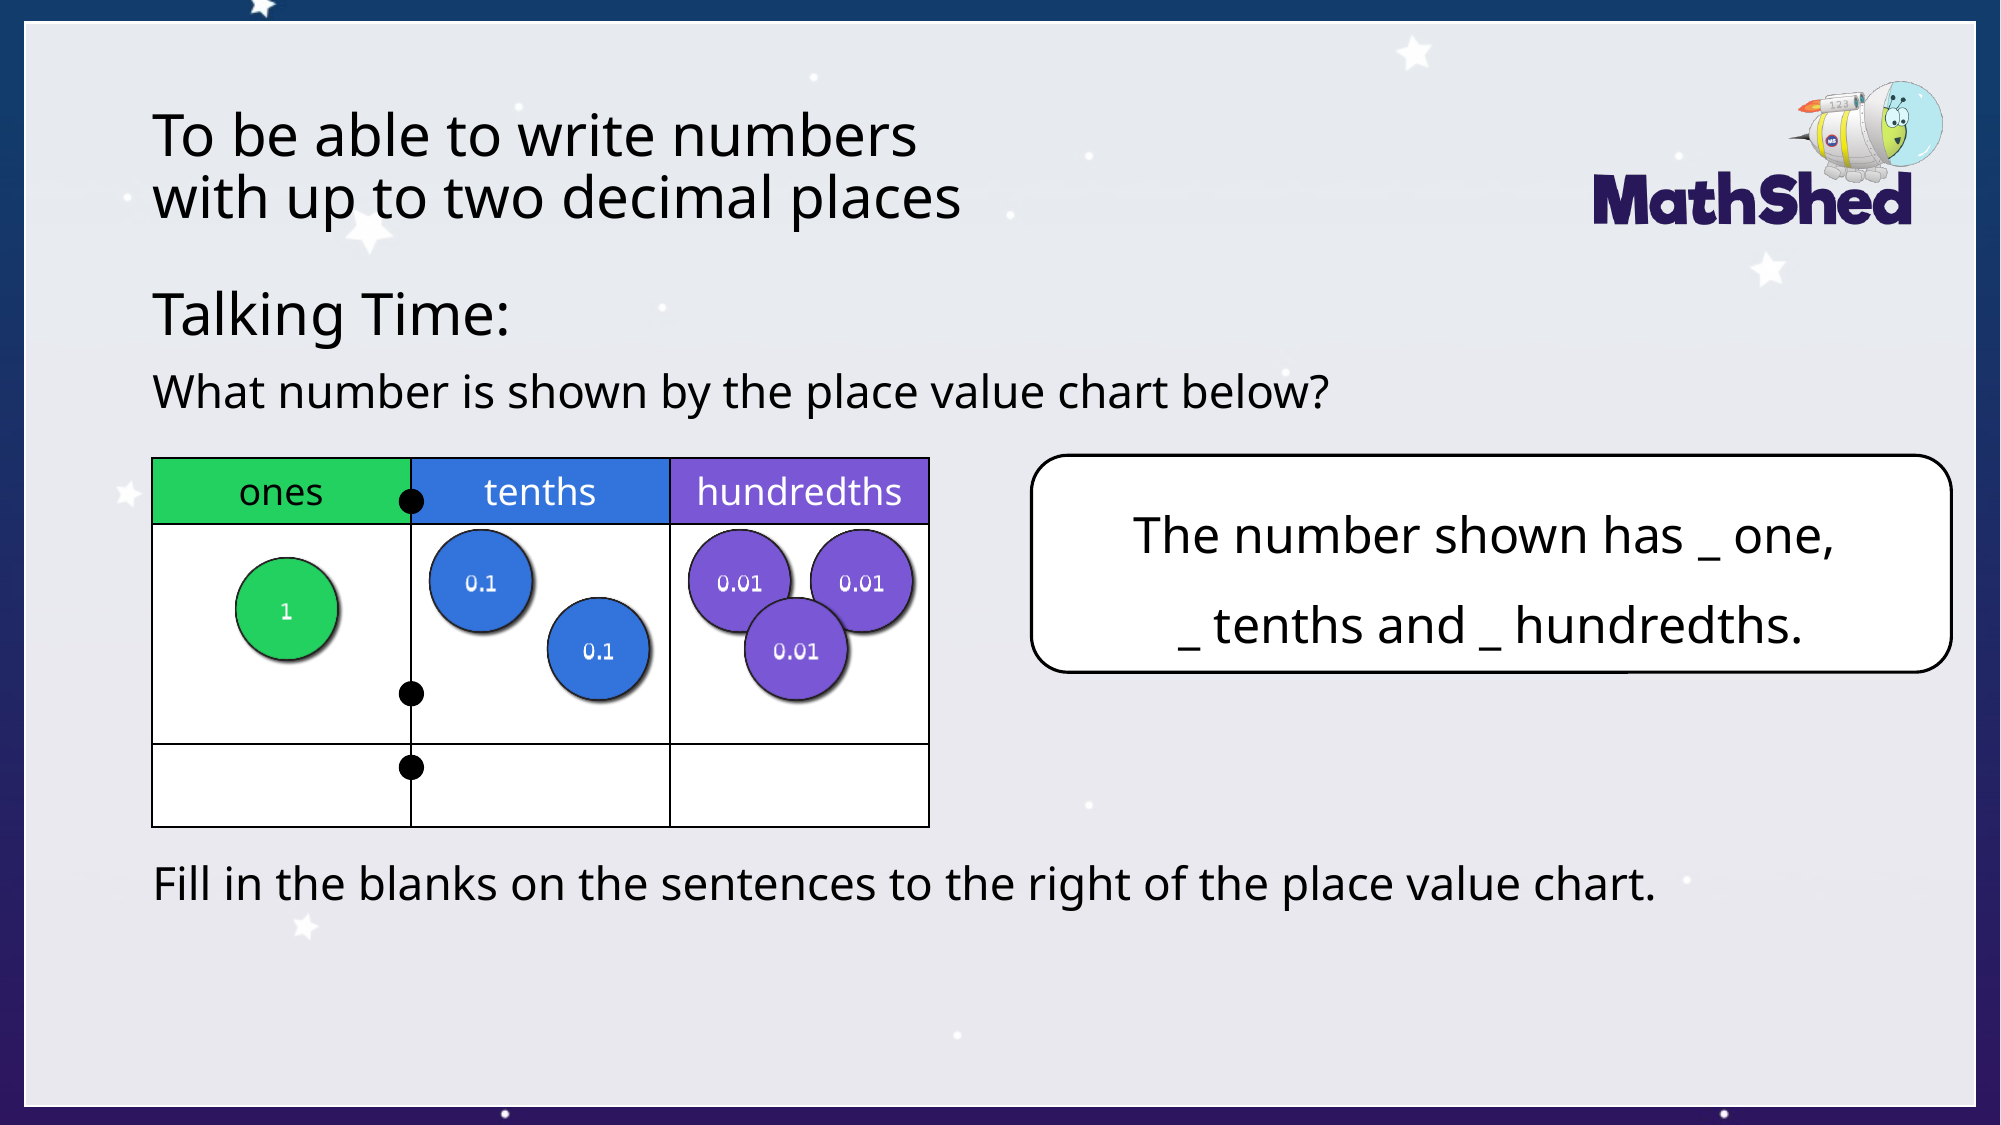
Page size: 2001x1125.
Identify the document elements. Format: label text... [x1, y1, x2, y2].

table_cell 1 [153, 745, 410, 826]
table_cell 2 [412, 745, 669, 826]
table_header tenths [412, 459, 669, 523]
text_box [398, 681, 425, 707]
text_box [398, 754, 425, 781]
text_box The number shown has _ one, _ tenths and _ hundredths. [1030, 454, 1953, 674]
title To be able to write numbers with up to two decimal places [137, 59, 1578, 277]
table_cell 3 [671, 745, 928, 826]
table_cell [671, 525, 928, 743]
table_cell [412, 525, 669, 743]
picture [0, 0, 2001, 1125]
list Talking Time: What number is shown by the place value chart below? Fill in the blanks on the sentences to the right of the place value chart. [137, 277, 1863, 992]
table_header ones [153, 459, 410, 523]
table_header hundredths [671, 459, 928, 523]
text_box [398, 488, 425, 515]
table_cell [153, 525, 410, 743]
